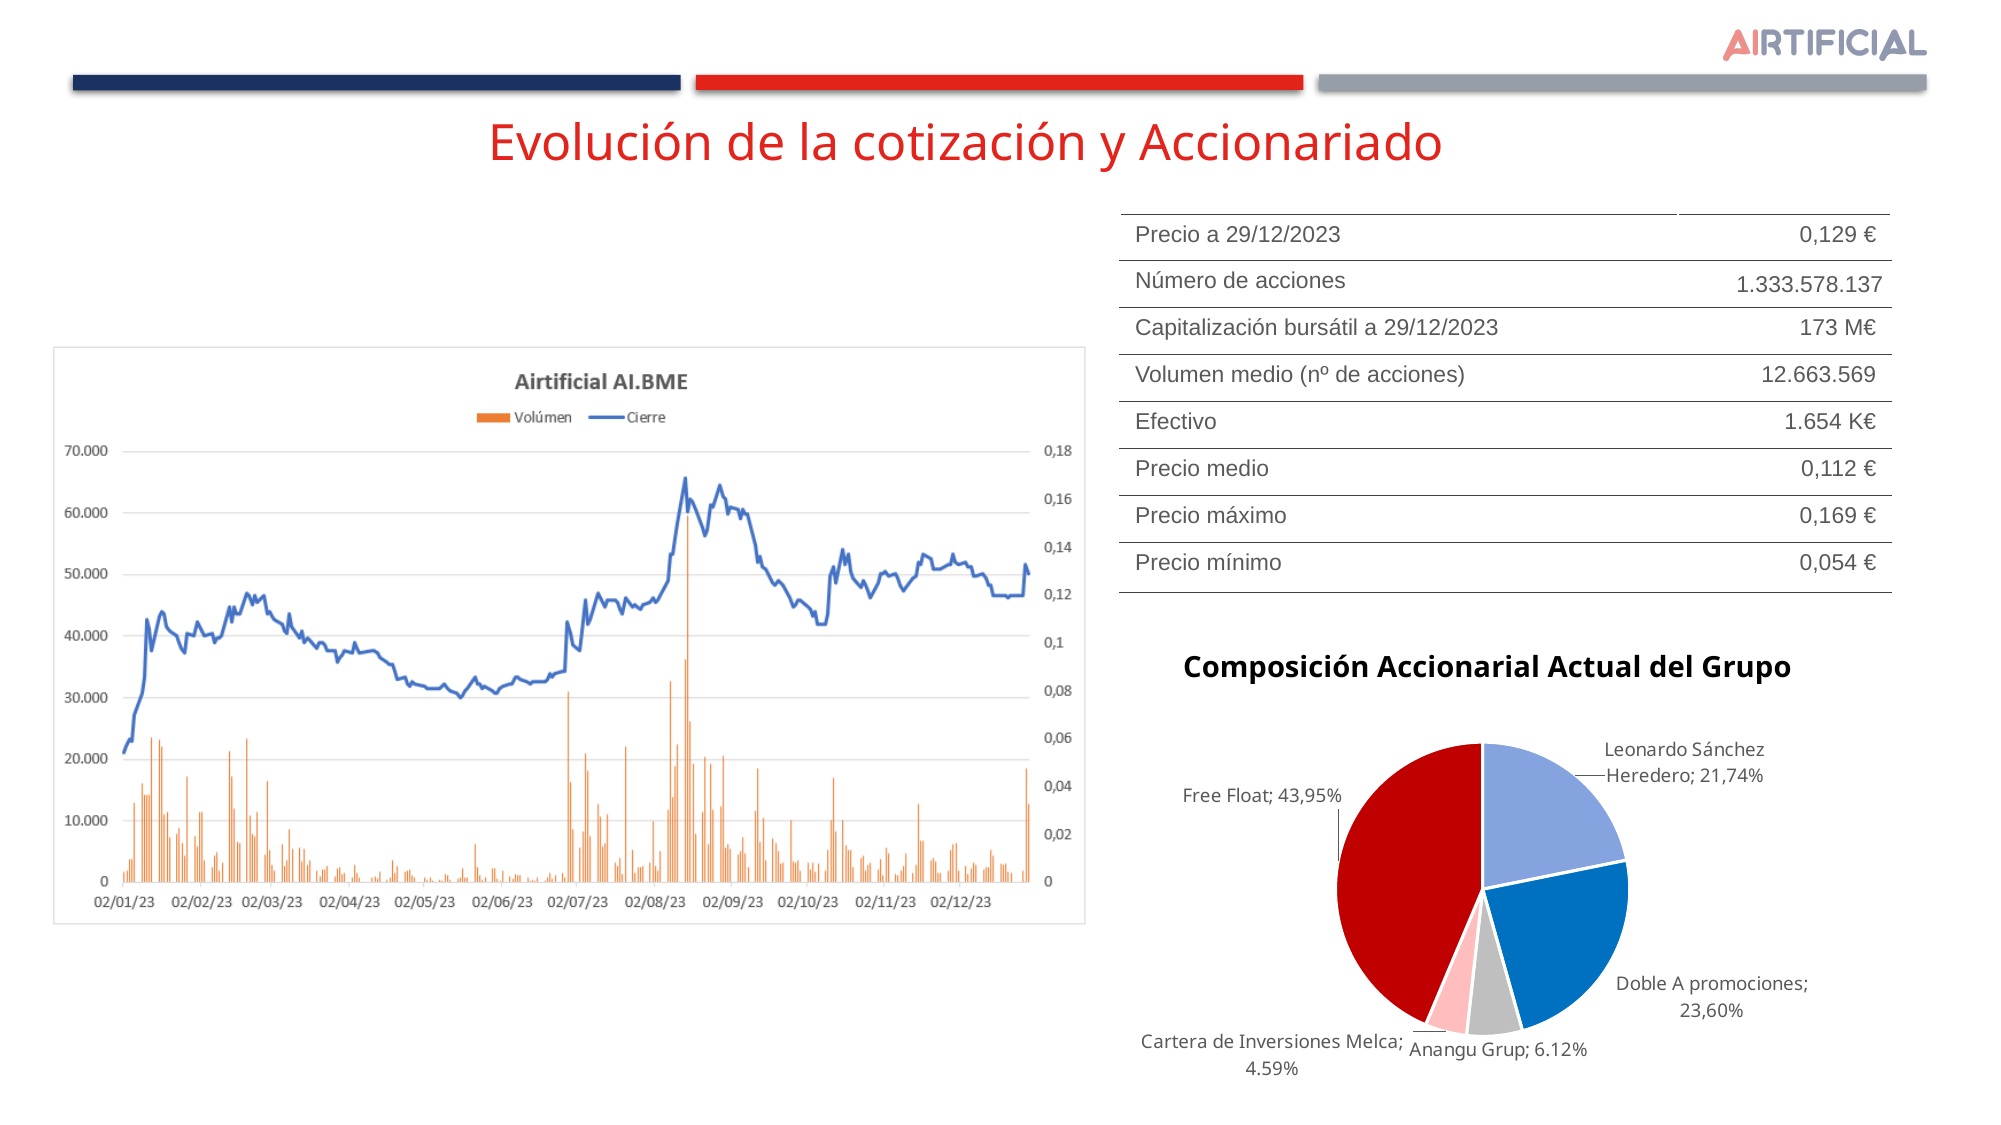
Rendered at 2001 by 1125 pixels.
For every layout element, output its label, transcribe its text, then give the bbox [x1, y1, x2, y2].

table_cell 1.333.578.137 [1679, 261, 1890, 307]
chart [1083, 691, 1892, 1103]
table_cell Capitalización bursátil a 29/12/2023 [1121, 308, 1677, 354]
table_cell 0,112 € [1679, 449, 1890, 495]
table_cell 1.654 K€ [1679, 402, 1890, 448]
text_box Evolución de la cotización y Accionariado [480, 101, 1781, 187]
table_header Precio a 29/12/2023 [1121, 215, 1677, 260]
table_header 0,129 € [1679, 215, 1890, 260]
picture [51, 340, 1098, 930]
table_cell Efectivo [1121, 402, 1677, 448]
table_cell 0,054 € [1679, 543, 1890, 592]
table_cell 12.663.569 [1679, 355, 1890, 401]
table_cell 173 M€ [1679, 308, 1890, 354]
text_box Composición Accionarial Actual del Grupo [1130, 641, 1845, 689]
table_cell Precio máximo [1121, 496, 1677, 542]
table_cell 0,169 € [1679, 496, 1890, 542]
table_cell Número de acciones [1121, 261, 1677, 307]
table_cell Volumen medio (nº de acciones) [1121, 355, 1677, 401]
table_cell Precio mínimo [1121, 543, 1677, 592]
table_cell Precio medio [1121, 449, 1677, 495]
